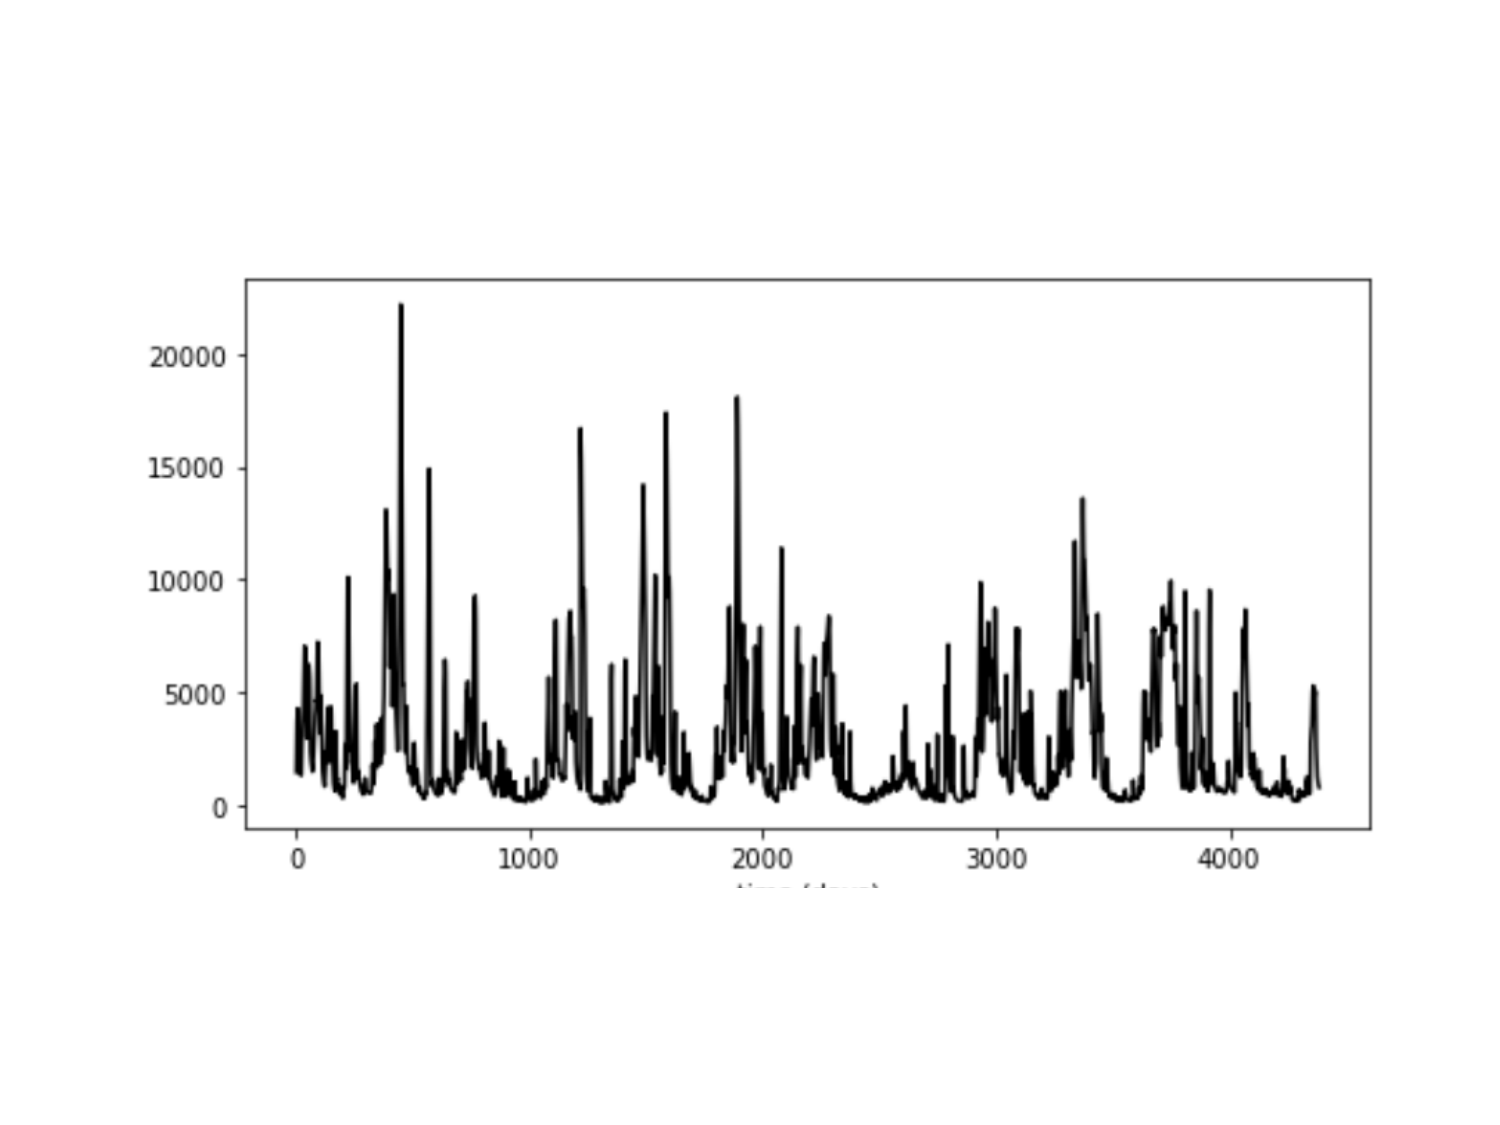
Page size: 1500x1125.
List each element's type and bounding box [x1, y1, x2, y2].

picture [137, 262, 1432, 888]
